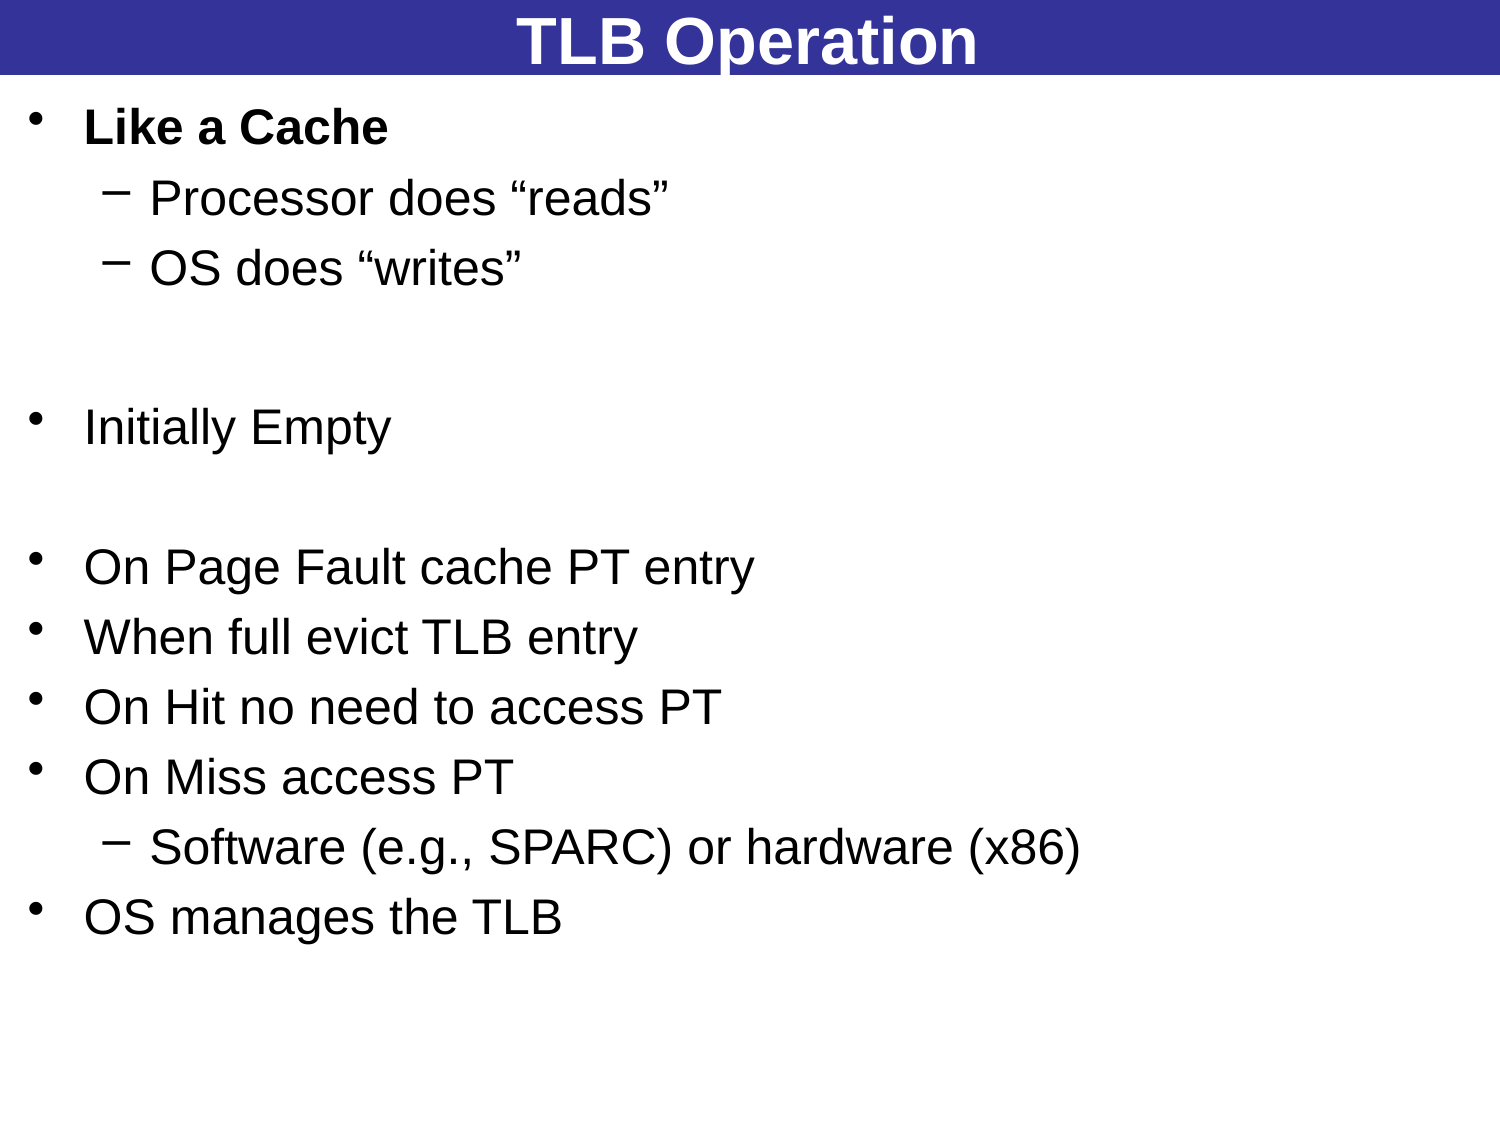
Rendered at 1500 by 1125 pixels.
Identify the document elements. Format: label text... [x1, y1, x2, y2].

title TLB Operation [0, 0, 1500, 75]
list Like a Cache Processor does “reads” OS does “writes” Initially Empty On Page Fault cache PT entry When full evict TLB entry On Hit no need to access PT On Miss access PT Software (e.g., SPARC) or hardware (x86) OS manages the TLB [12, 87, 1488, 1088]
